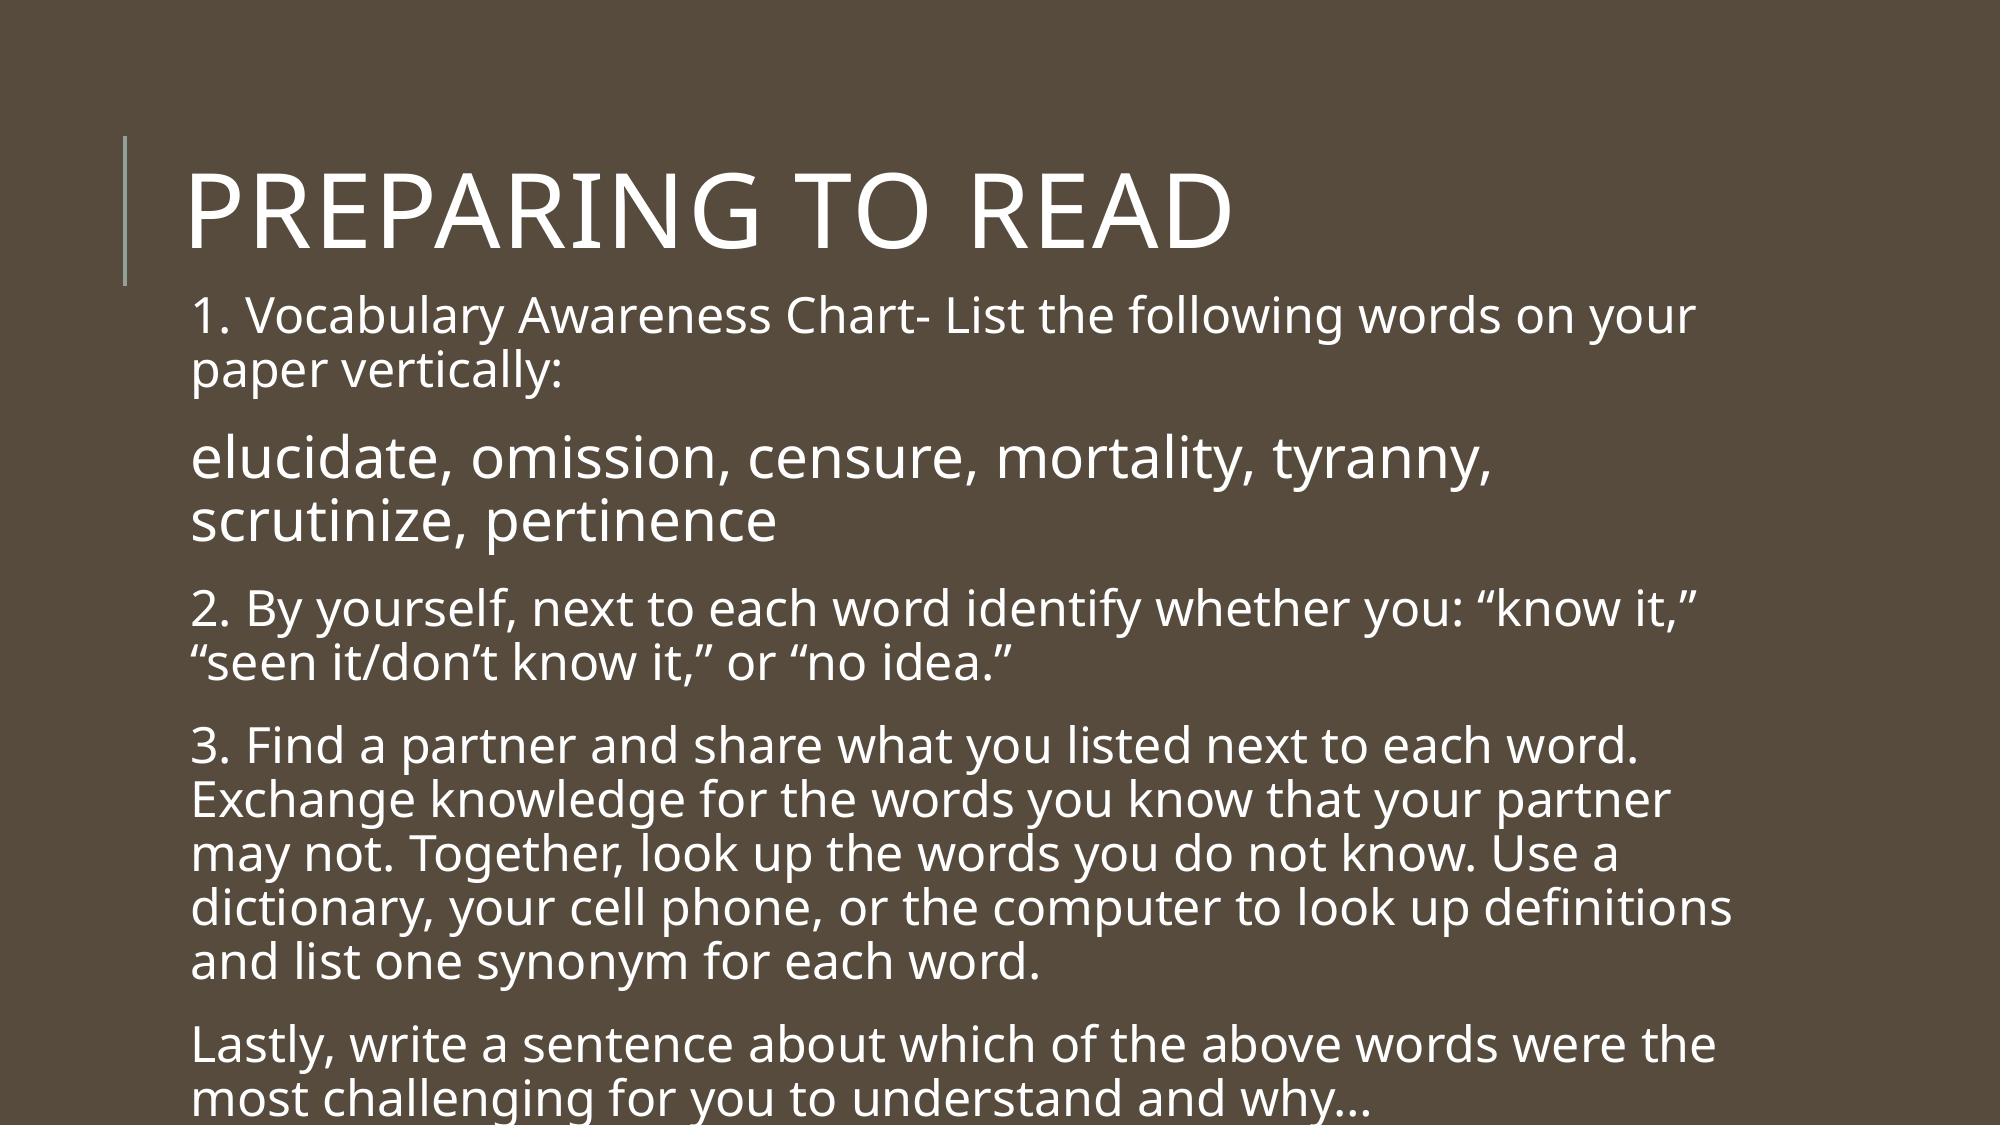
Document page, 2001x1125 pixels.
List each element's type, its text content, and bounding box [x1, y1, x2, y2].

title Preparing to read [168, 96, 1763, 283]
list 1. Vocabulary Awareness Chart- List the following words on your paper vertically: elucidate, omission, censure, mortality, tyranny, scrutinize, pertinence 2. By yourself, next to each word identify whether you: “know it,” “seen it/don’t know it,” or “no idea.” 3. Find a partner and share what you listed next to each word. Exchange knowledge for the words you know that your partner may not. Together, look up the words you do not know. Use a dictionary, your cell phone, or the computer to look up definitions and list one synonym for each word. Lastly, write a sentence about which of the above words were the most challenging for you to understand and why… [168, 283, 1763, 1035]
